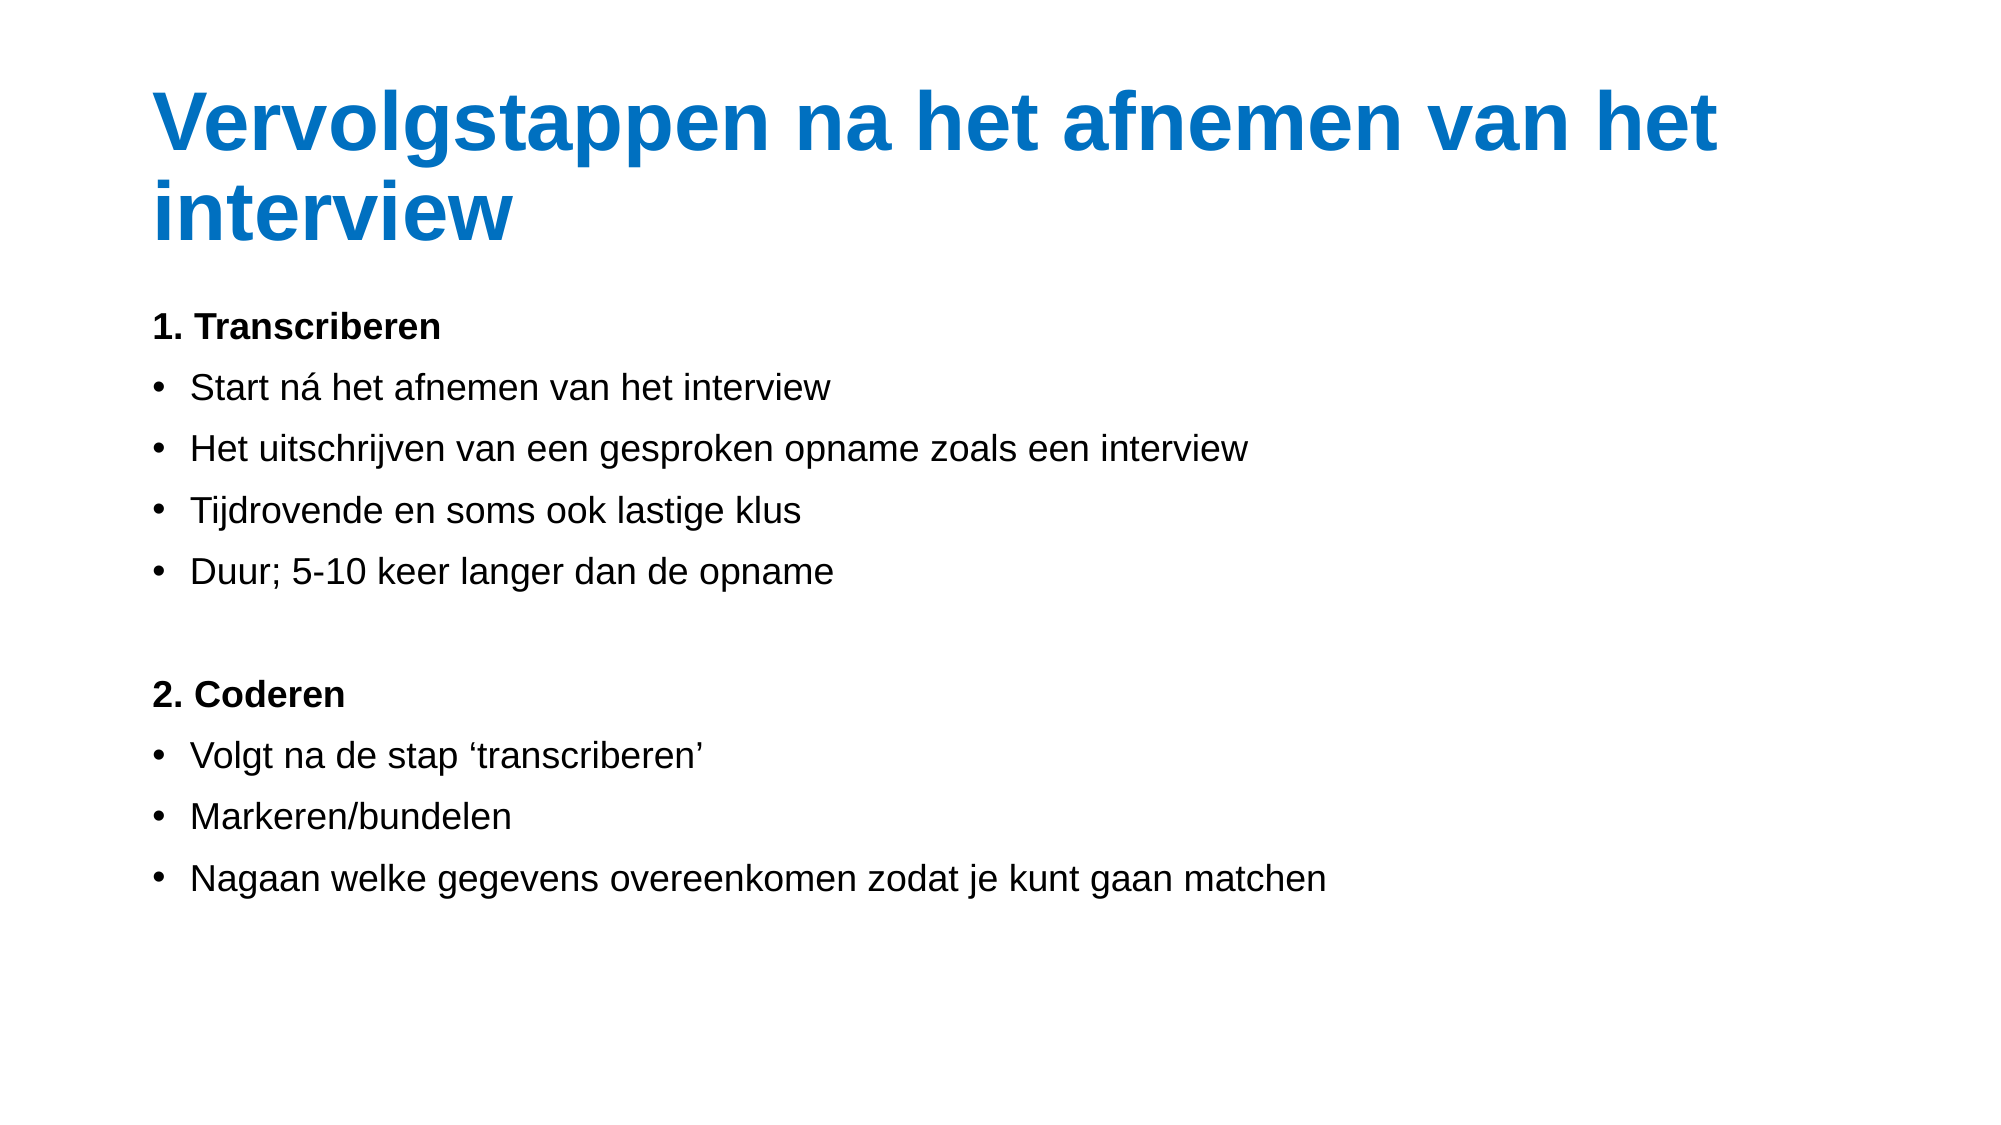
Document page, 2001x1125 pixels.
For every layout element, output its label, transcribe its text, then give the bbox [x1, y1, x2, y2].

list 1. Transcriberen Start ná het afnemen van het interview Het uitschrijven van een gesproken opname zoals een interview Tijdrovende en soms ook lastige klus Duur; 5-10 keer langer dan de opname 2. Coderen Volgt na de stap ‘transcriberen’ Markeren/bundelen Nagaan welke gegevens overeenkomen zodat je kunt gaan matchen [137, 299, 1863, 1014]
title Vervolgstappen na het afnemen van het interview [137, 59, 1863, 278]
